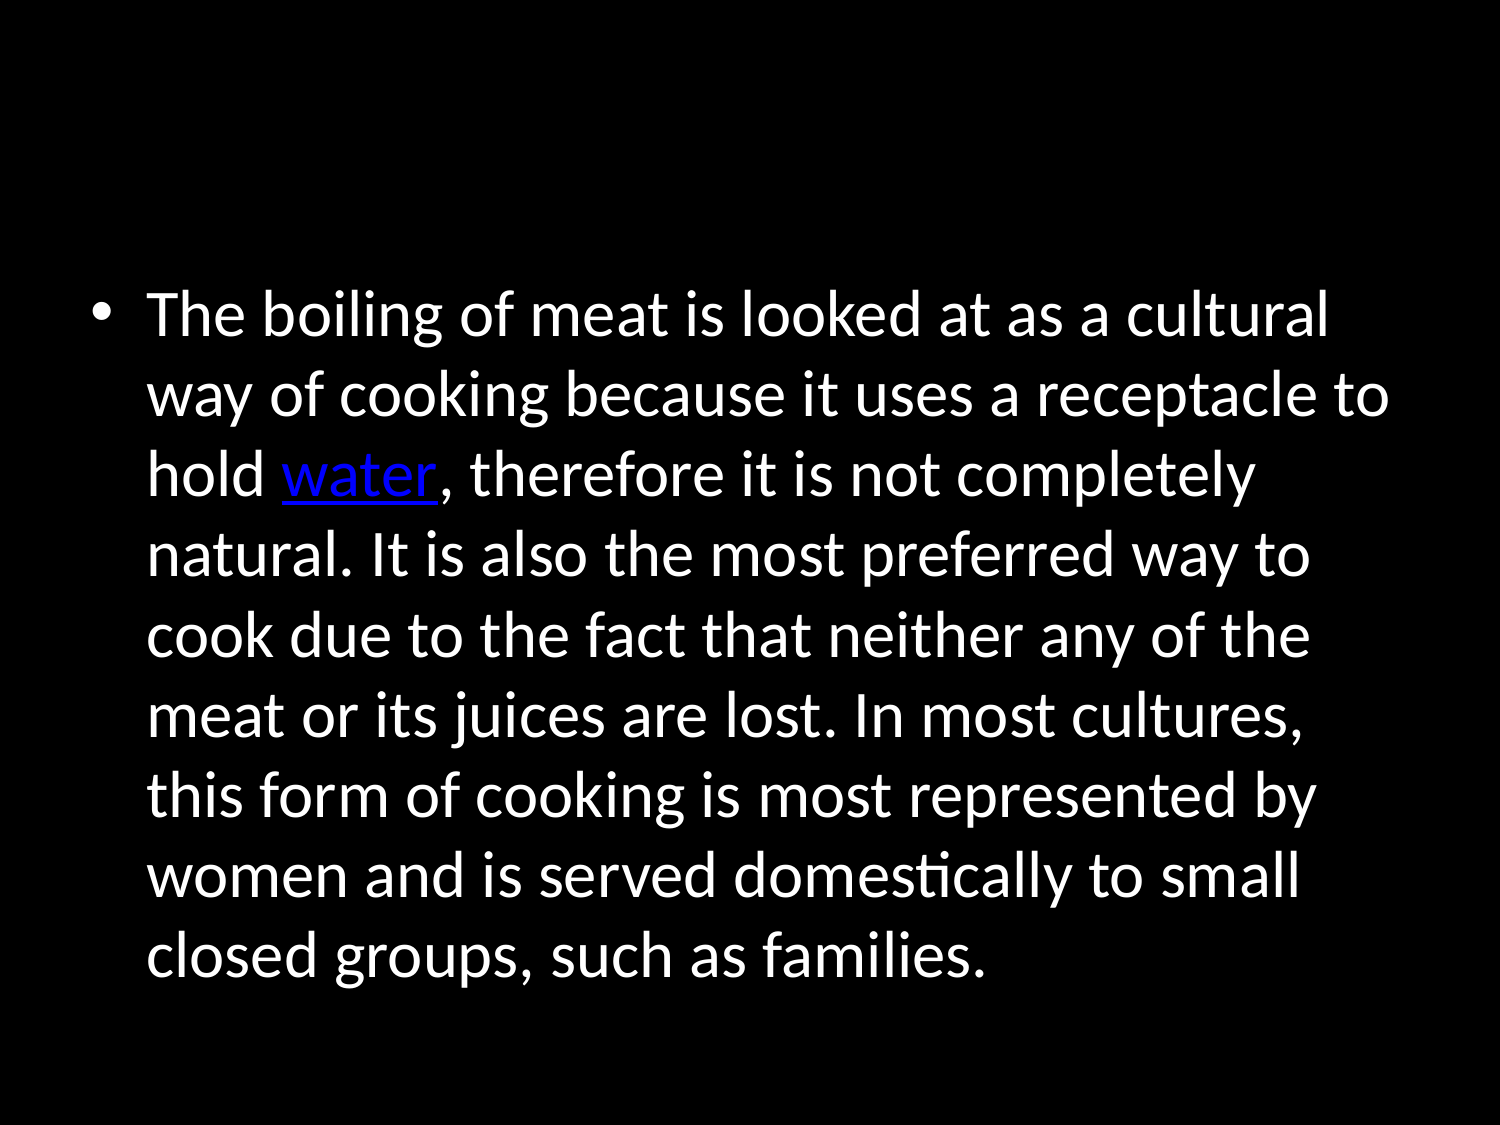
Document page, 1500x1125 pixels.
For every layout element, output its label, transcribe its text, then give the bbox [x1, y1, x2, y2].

list The boiling of meat is looked at as a cultural way of cooking because it uses a receptacle to hold water, therefore it is not completely natural. It is also the most preferred way to cook due to the fact that neither any of the meat or its juices are lost. In most cultures, this form of cooking is most represented by women and is served domestically to small closed groups, such as families. [75, 262, 1425, 1005]
